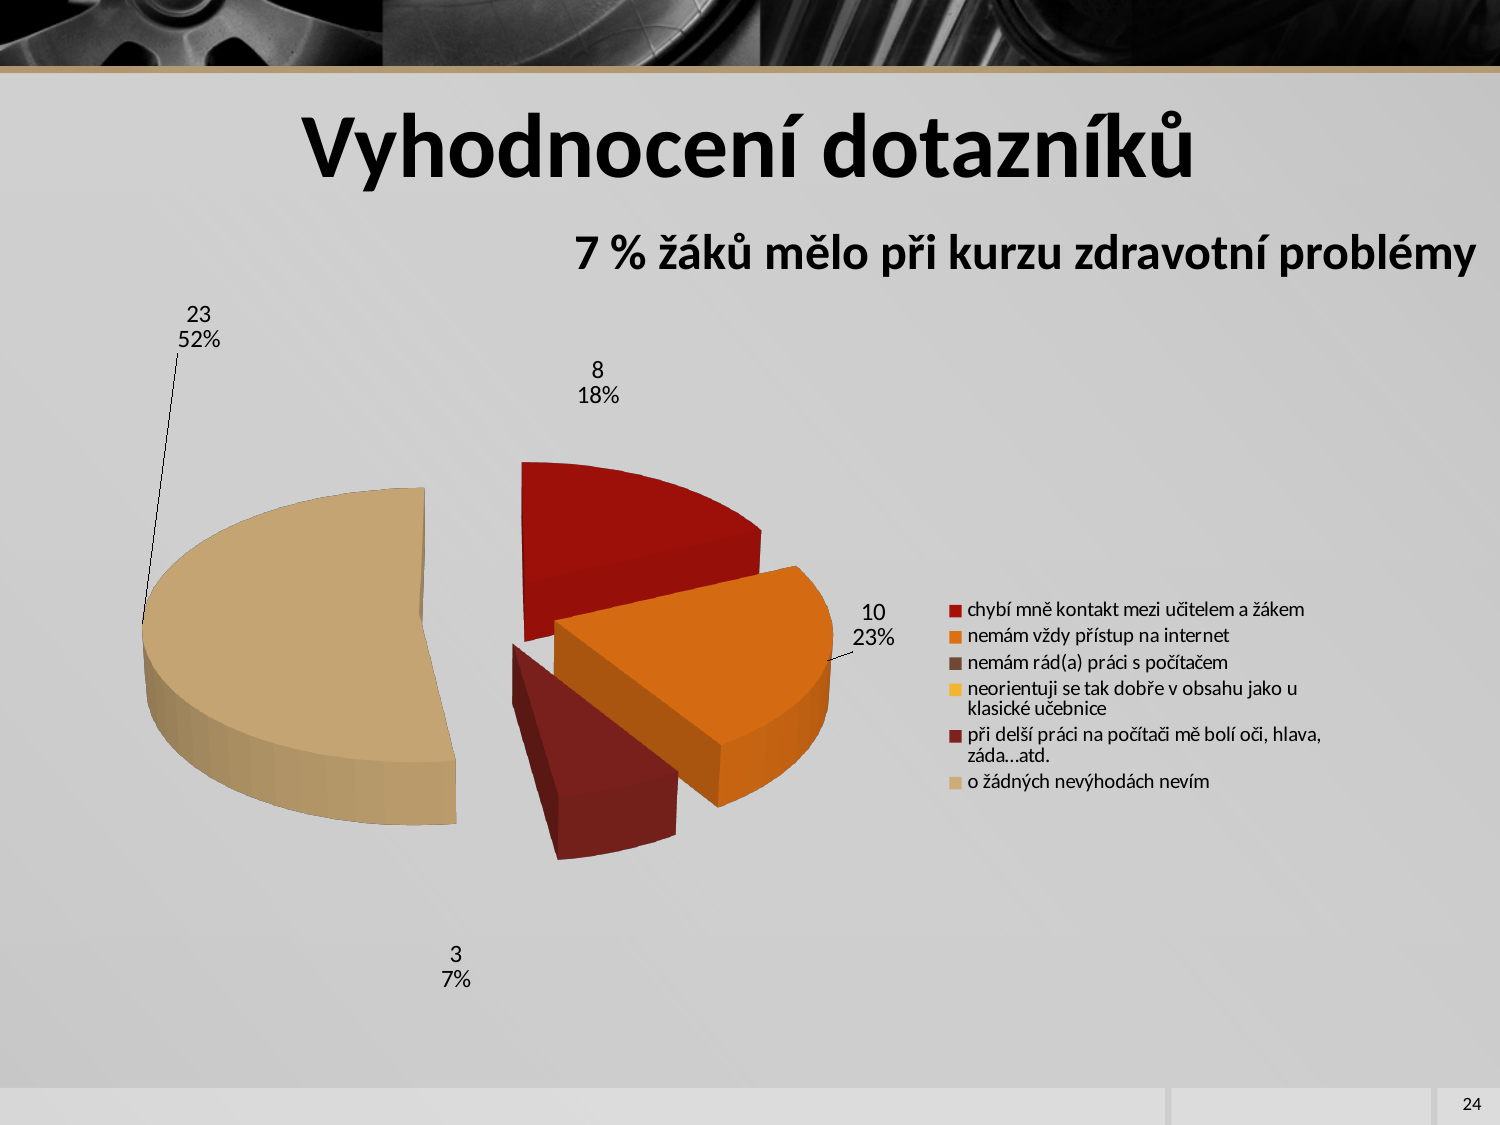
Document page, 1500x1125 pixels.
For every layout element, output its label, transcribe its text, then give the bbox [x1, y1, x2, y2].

chart [100, 287, 1341, 1107]
picture [0, 0, 1500, 66]
text_box 7 % žáků mělo při kurzu zdravotní problémy [559, 212, 1493, 288]
slide_number 24 [1434, 1084, 1497, 1122]
text_box Vyhodnocení dotazníků [100, 78, 1400, 203]
